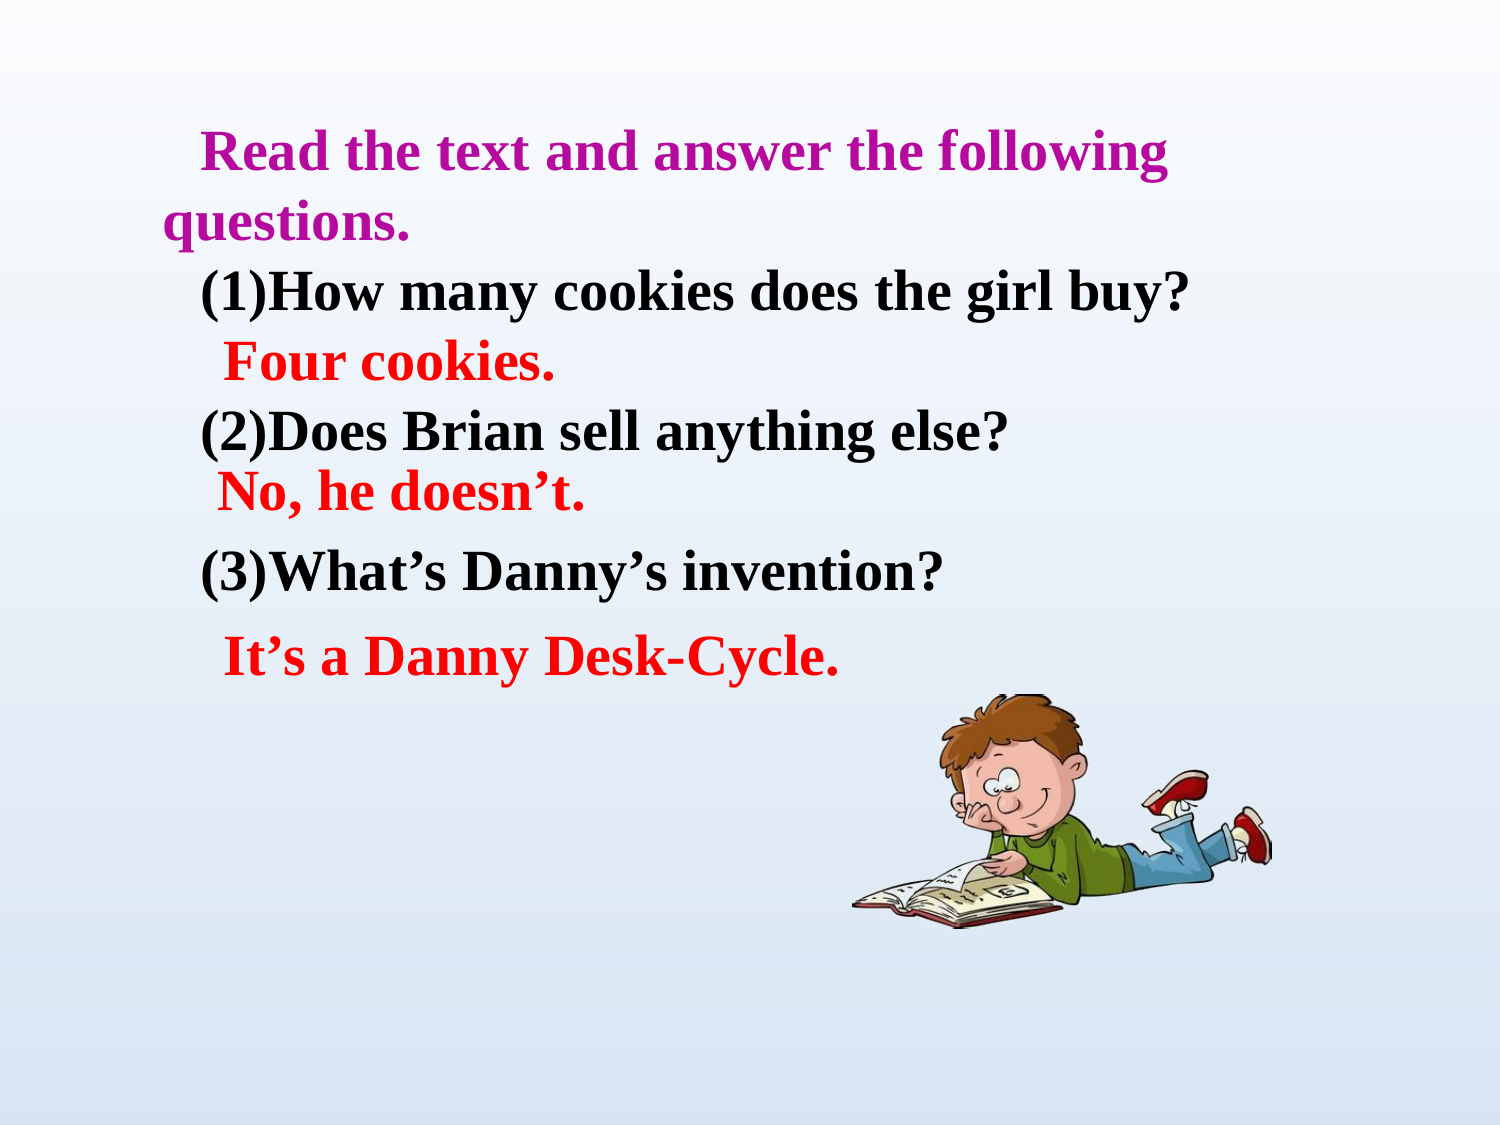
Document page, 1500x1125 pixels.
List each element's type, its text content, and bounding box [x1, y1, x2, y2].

picture [851, 694, 1272, 930]
text_box Four cookies. [209, 314, 586, 400]
text_box No, he doesn’t. [202, 444, 674, 529]
text_box It’s a Danny Desk-Cycle. [209, 609, 1043, 695]
text_box Read the text and answer the following questions. (1)How many cookies does the girl buy? (2)Does Brian sell anything else? (3)What’s Danny’s invention? [147, 104, 1242, 610]
